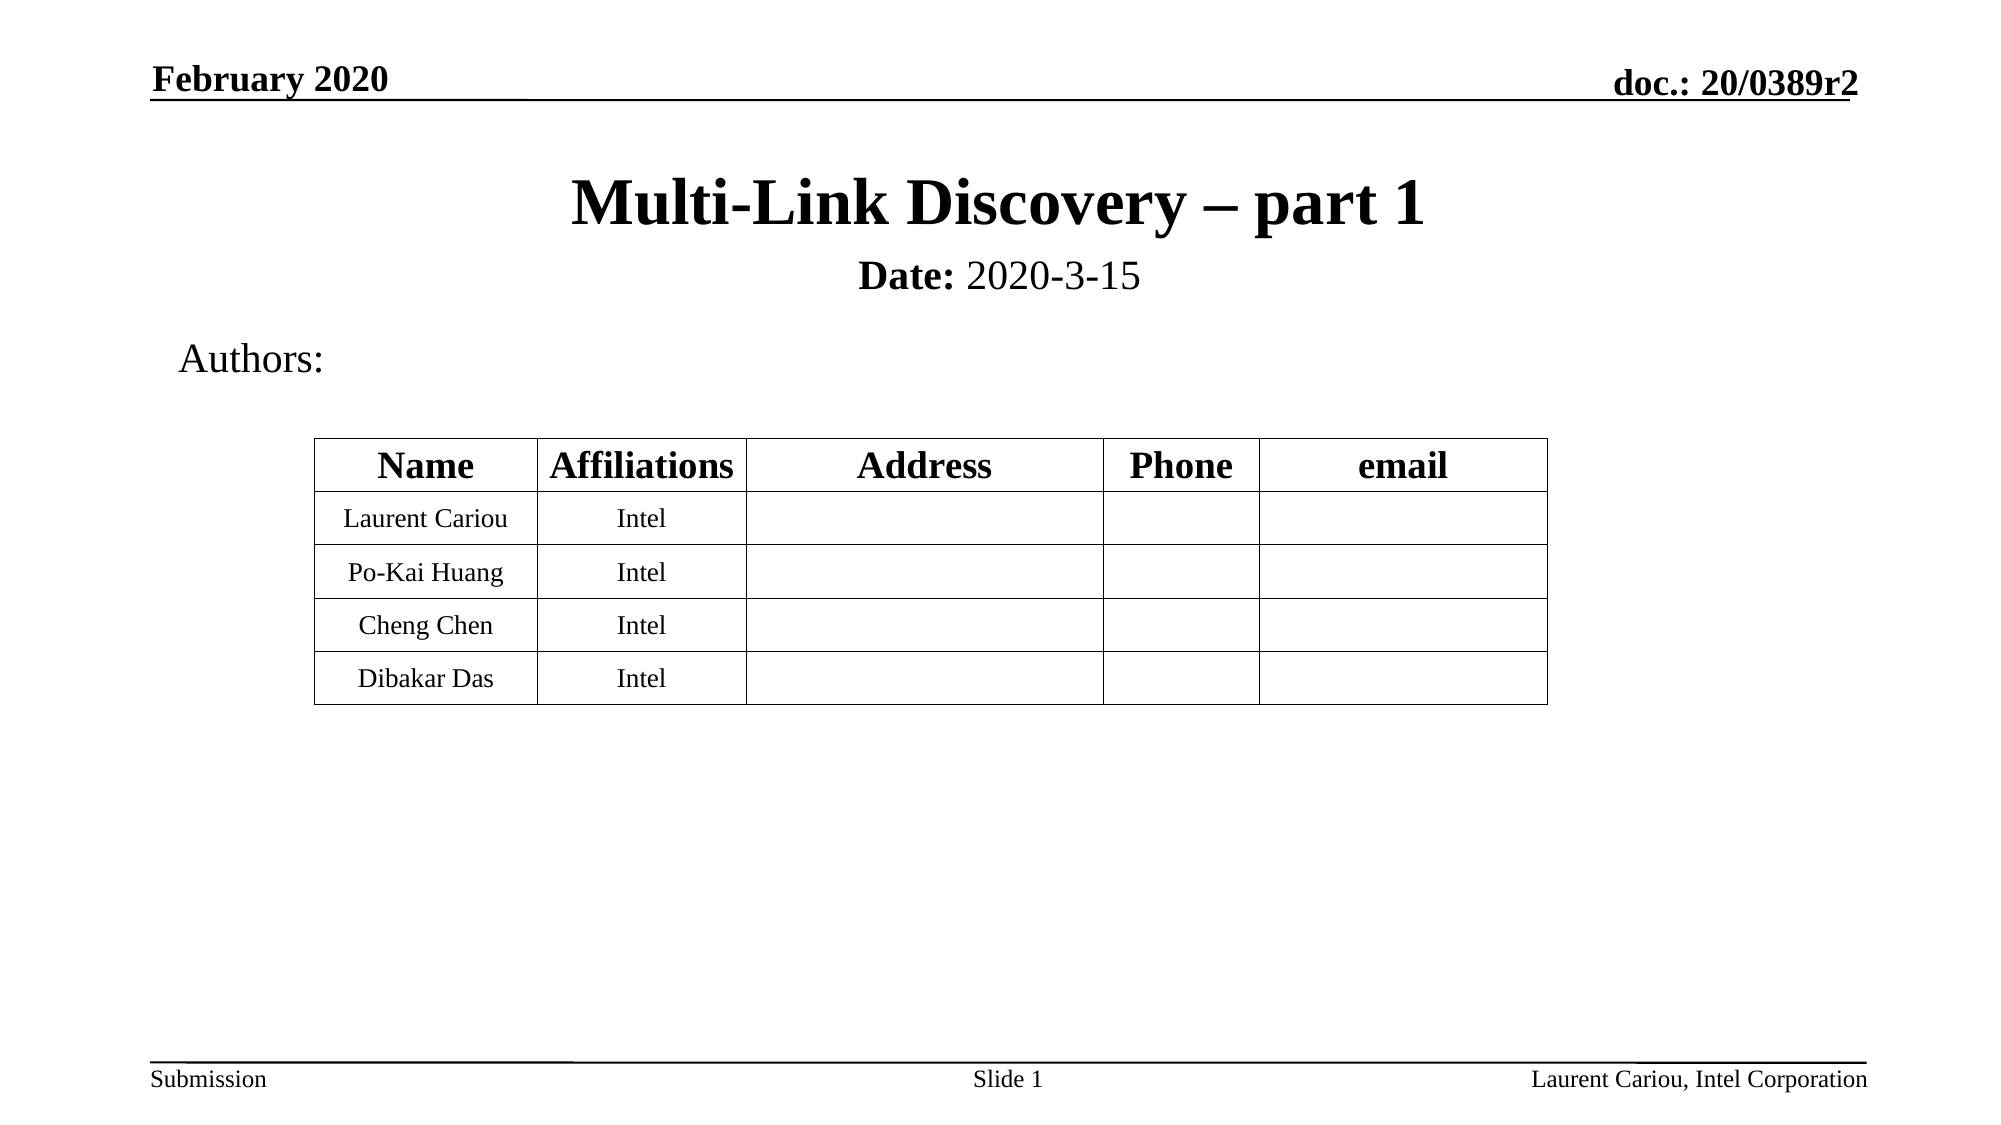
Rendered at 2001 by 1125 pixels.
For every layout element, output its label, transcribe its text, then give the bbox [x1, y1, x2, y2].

text_box Authors: [162, 323, 401, 387]
subtitle Date: 2020-3-15 [299, 239, 1701, 319]
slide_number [152, 54, 563, 100]
footer Laurent Cariou, Intel Corporation [1171, 1061, 1869, 1093]
title Multi-Link Discovery – part 1 [149, 76, 1851, 319]
slide_number Slide 1 [950, 1061, 1067, 1123]
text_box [299, 437, 1568, 939]
